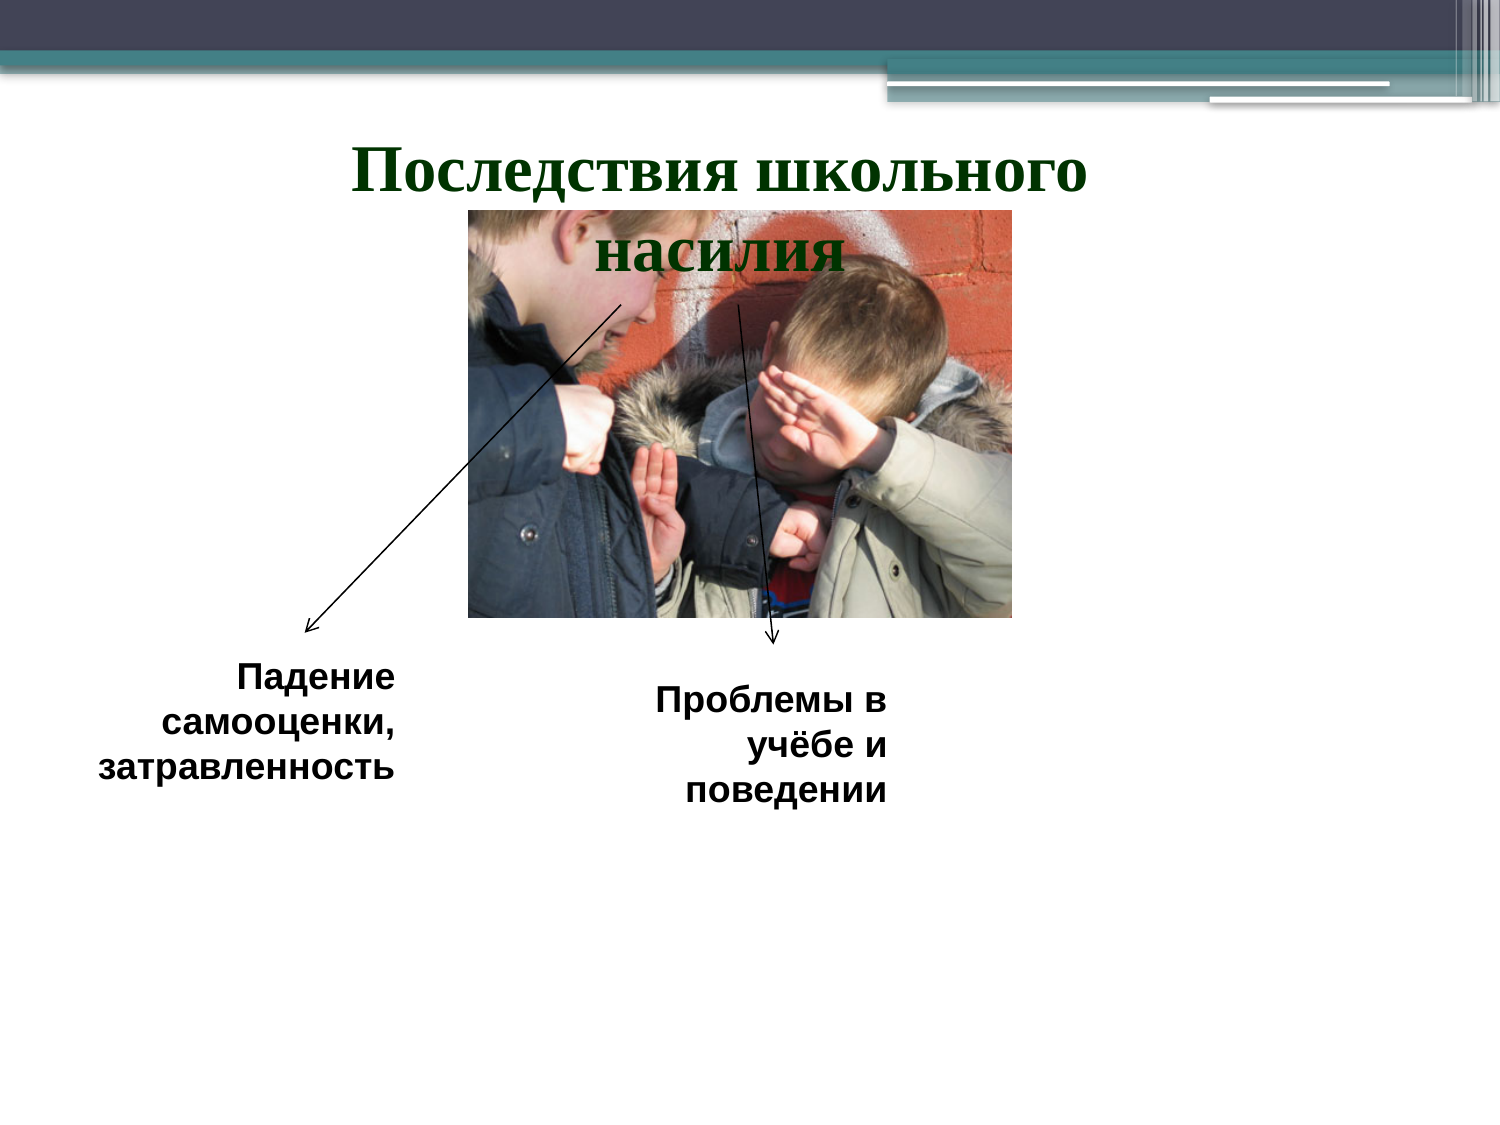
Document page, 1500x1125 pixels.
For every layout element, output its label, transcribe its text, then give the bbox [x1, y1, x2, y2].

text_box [298, 310, 628, 628]
picture [468, 210, 1013, 618]
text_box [632, 456, 927, 493]
text_box Проблемы в учёбе и поведении [574, 667, 903, 818]
text_box Последствия школьного насилия [304, 117, 1137, 292]
text_box Падение самооценки, затравленность [58, 644, 411, 795]
